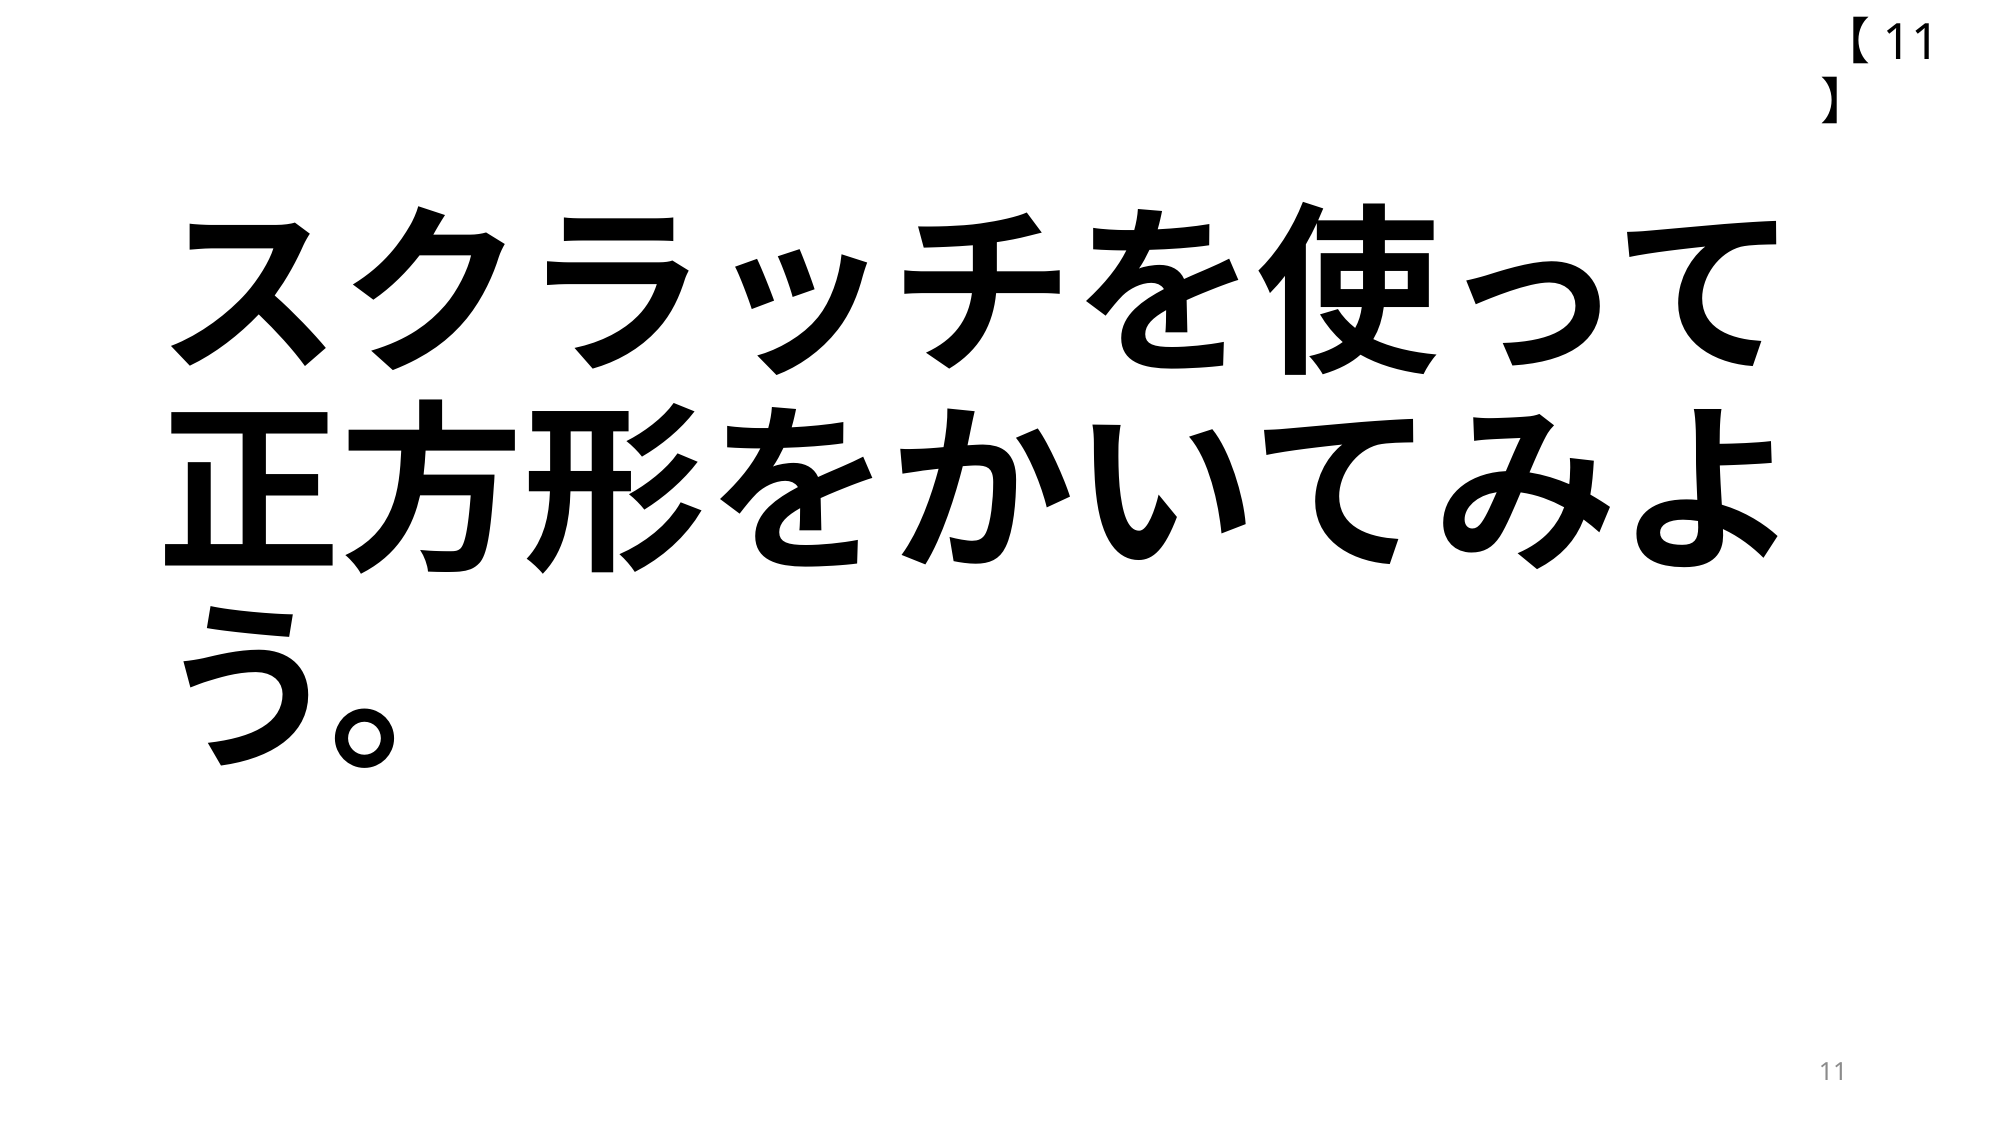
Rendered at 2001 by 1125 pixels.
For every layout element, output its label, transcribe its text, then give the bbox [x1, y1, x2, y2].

slide_number 11 [1412, 1042, 1863, 1103]
text_box 【11】 [1805, 1, 2000, 137]
title スクラッチを使って正方形をかいてみよう。 [142, 146, 1859, 802]
